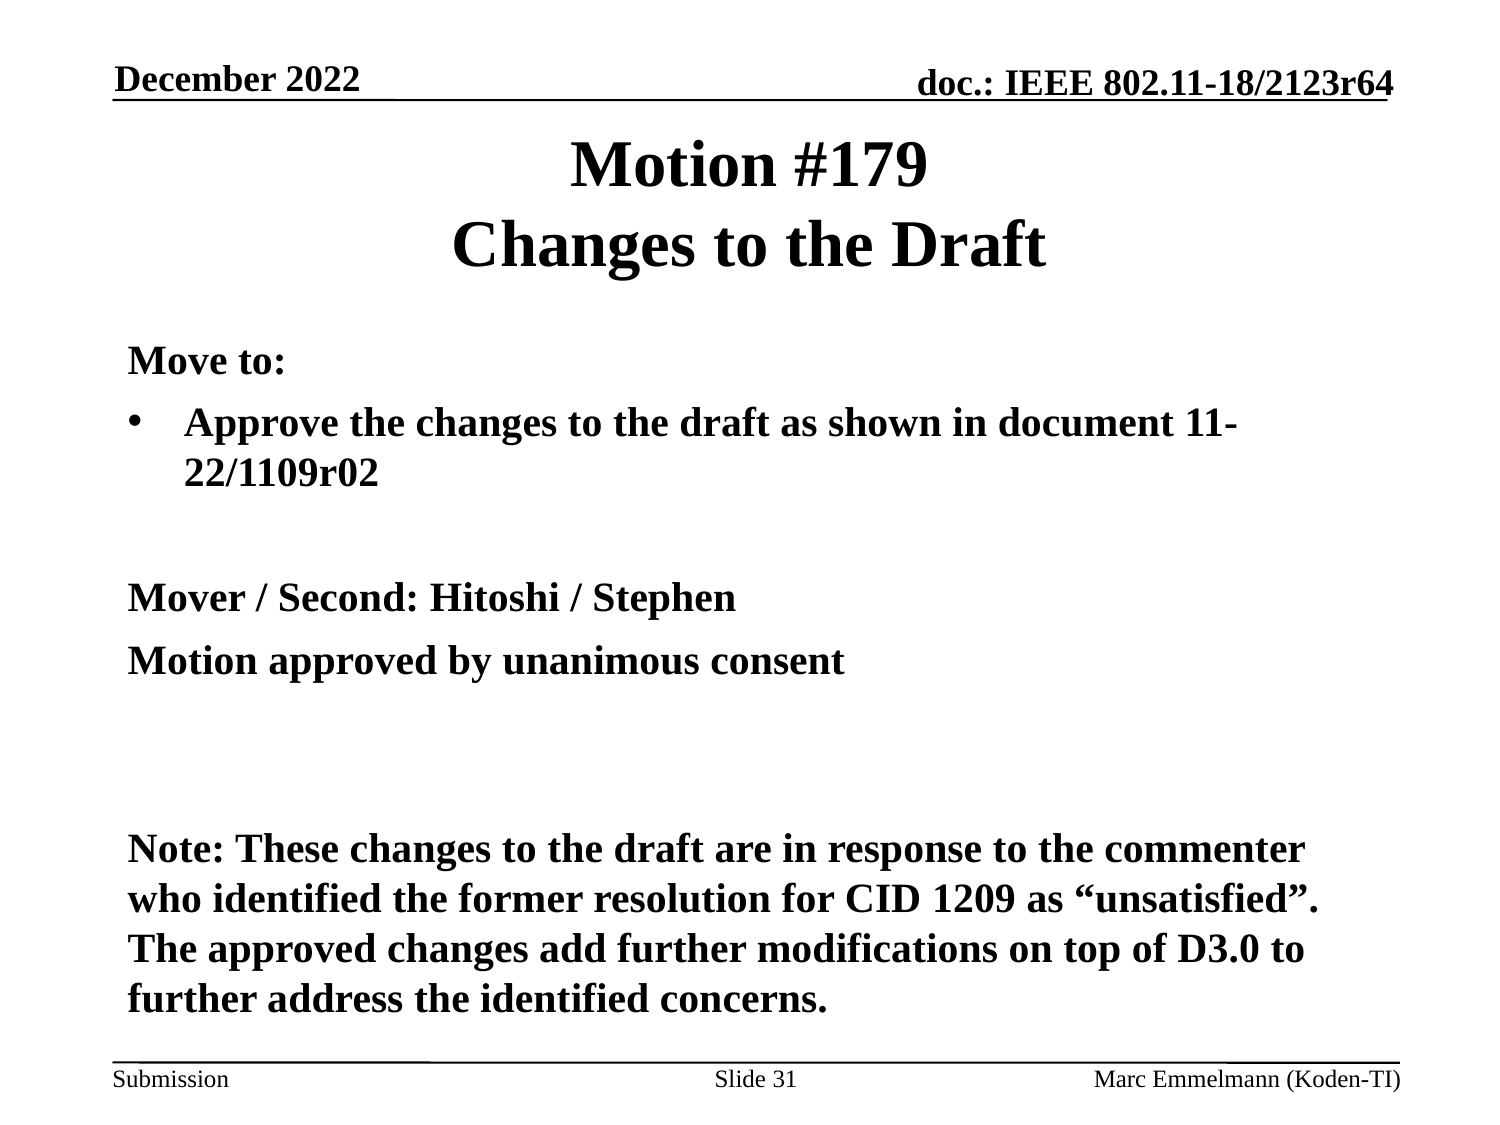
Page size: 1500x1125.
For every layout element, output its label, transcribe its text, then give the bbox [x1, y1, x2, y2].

footer Marc Emmelmann (Koden-TI) [878, 1061, 1402, 1093]
slide_number Slide 31 [712, 1061, 800, 1123]
title Motion #179 Changes to the Draft [112, 112, 1388, 288]
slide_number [114, 54, 423, 100]
list Move to: Approve the changes to the draft as shown in document 11-22/1109r02 Mover / Second: Hitoshi / Stephen Motion approved by unanimous consent Note: These changes to the draft are in response to the commenter who identified the former resolution for CID 1209 as “unsatisfied”. The approved changes add further modifications on top of D3.0 to further address the identified concerns. [112, 324, 1388, 1024]
